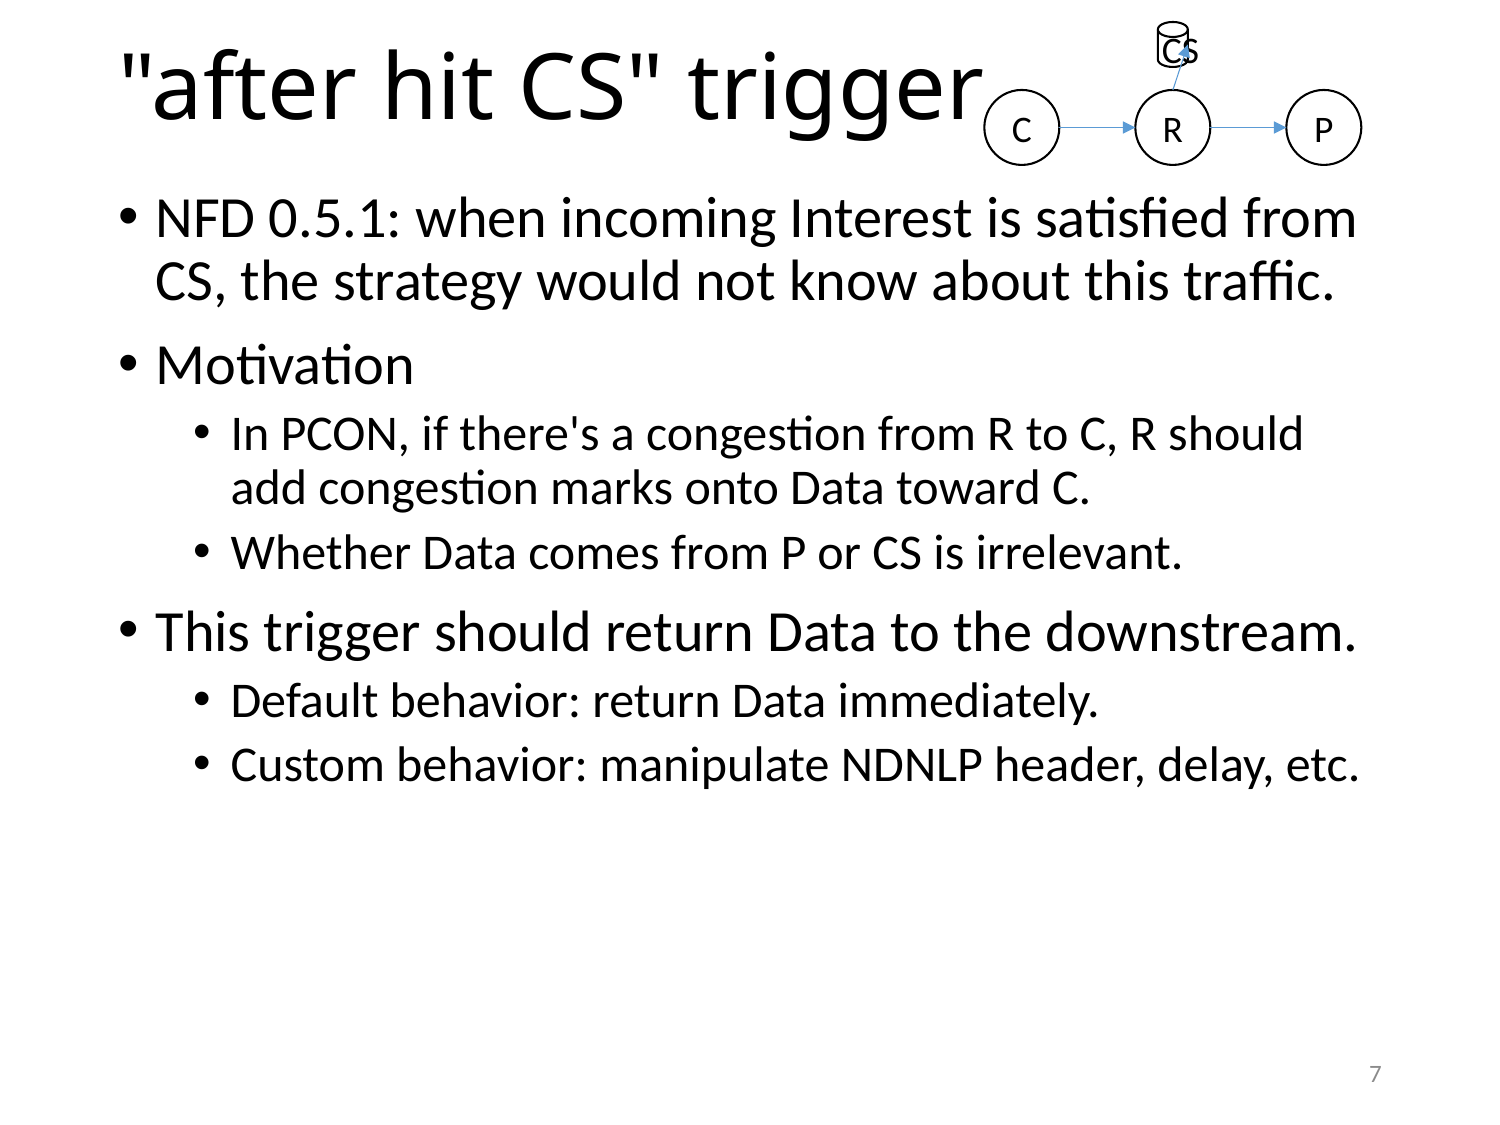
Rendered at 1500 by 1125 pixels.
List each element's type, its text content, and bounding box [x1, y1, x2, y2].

title "after hit CS" trigger [1175, 29, 1397, 150]
slide_number 7 [1059, 1042, 1397, 1103]
text_box CS [1156, 20, 1189, 68]
text_box C [983, 88, 1061, 166]
text_box P [1285, 88, 1363, 166]
text_box R [1134, 88, 1212, 166]
list NFD 0.5.1: when incoming Interest is satisfied from CS, the strategy would not know about this traffic. Motivation In PCON, if there's a congestion from R to C, R should add congestion marks onto Data toward C. Whether Data comes from P or CS is irrelevant. This trigger should return Data to the downstream. Default behavior: return Data immediately. Custom behavior: manipulate NDNLP header, delay, etc. [103, 179, 1397, 1020]
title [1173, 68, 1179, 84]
title "after hit CS" trigger [103, 29, 1172, 150]
